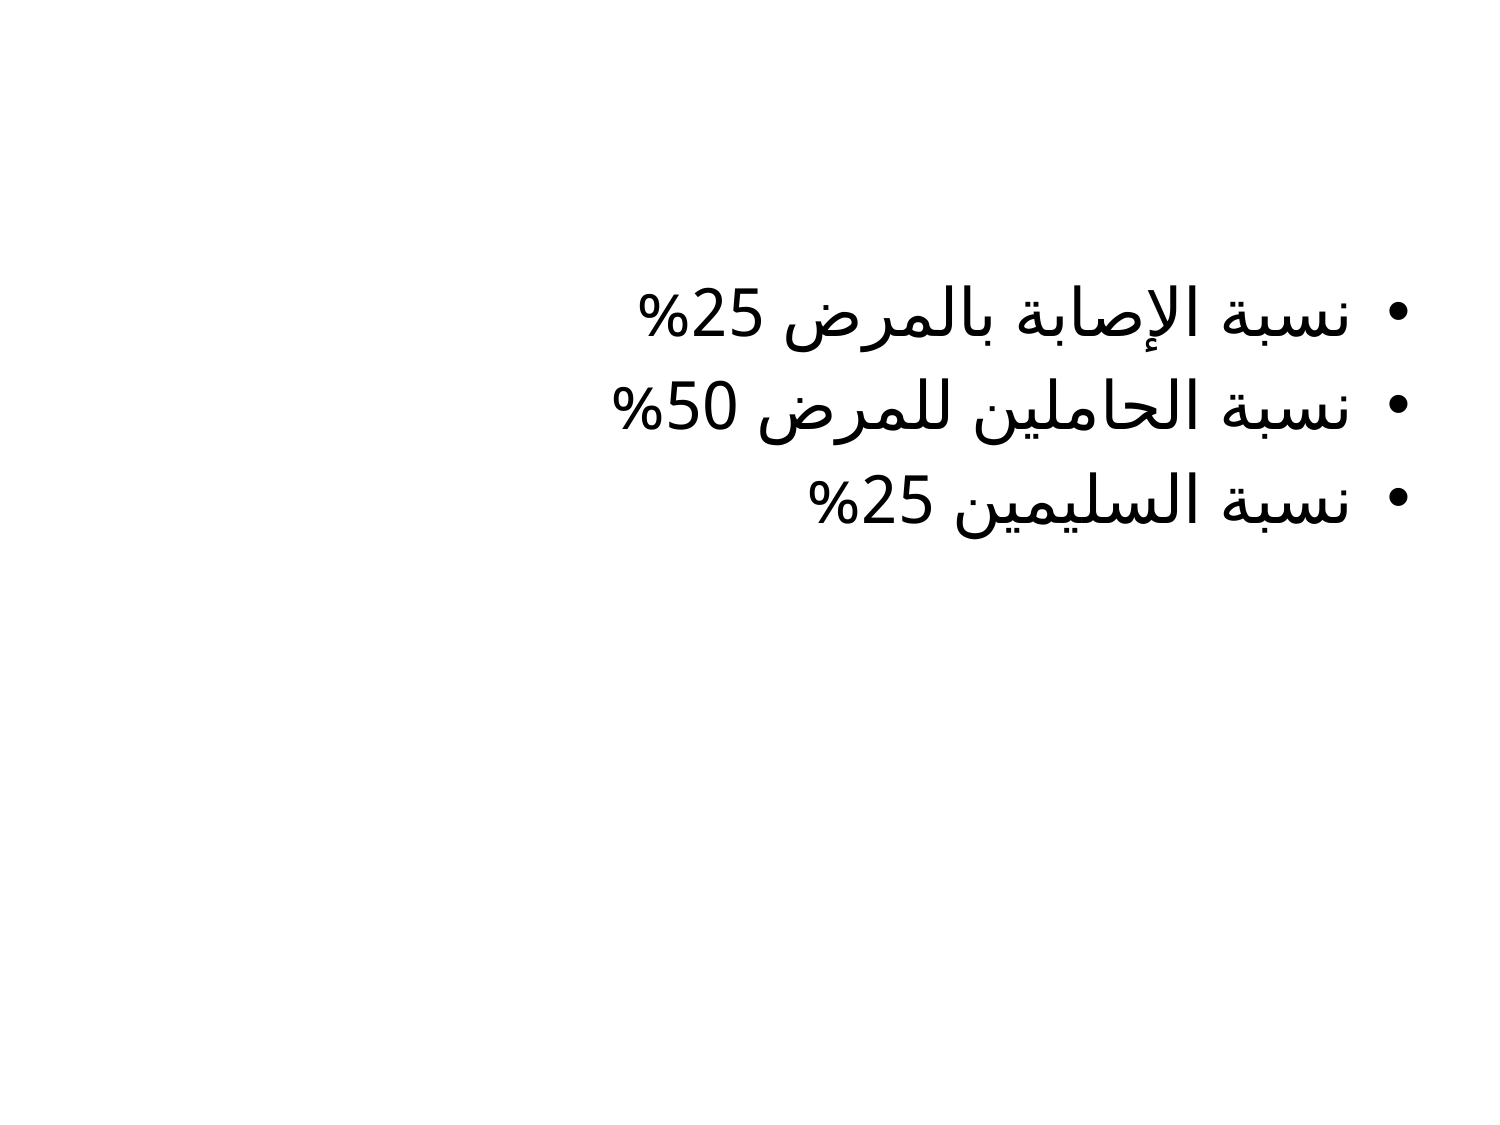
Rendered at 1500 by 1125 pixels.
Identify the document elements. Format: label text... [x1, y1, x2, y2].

list نسبة الإصابة بالمرض 25% نسبة الحاملين للمرض 50% نسبة السليمين 25% [75, 262, 1425, 1005]
